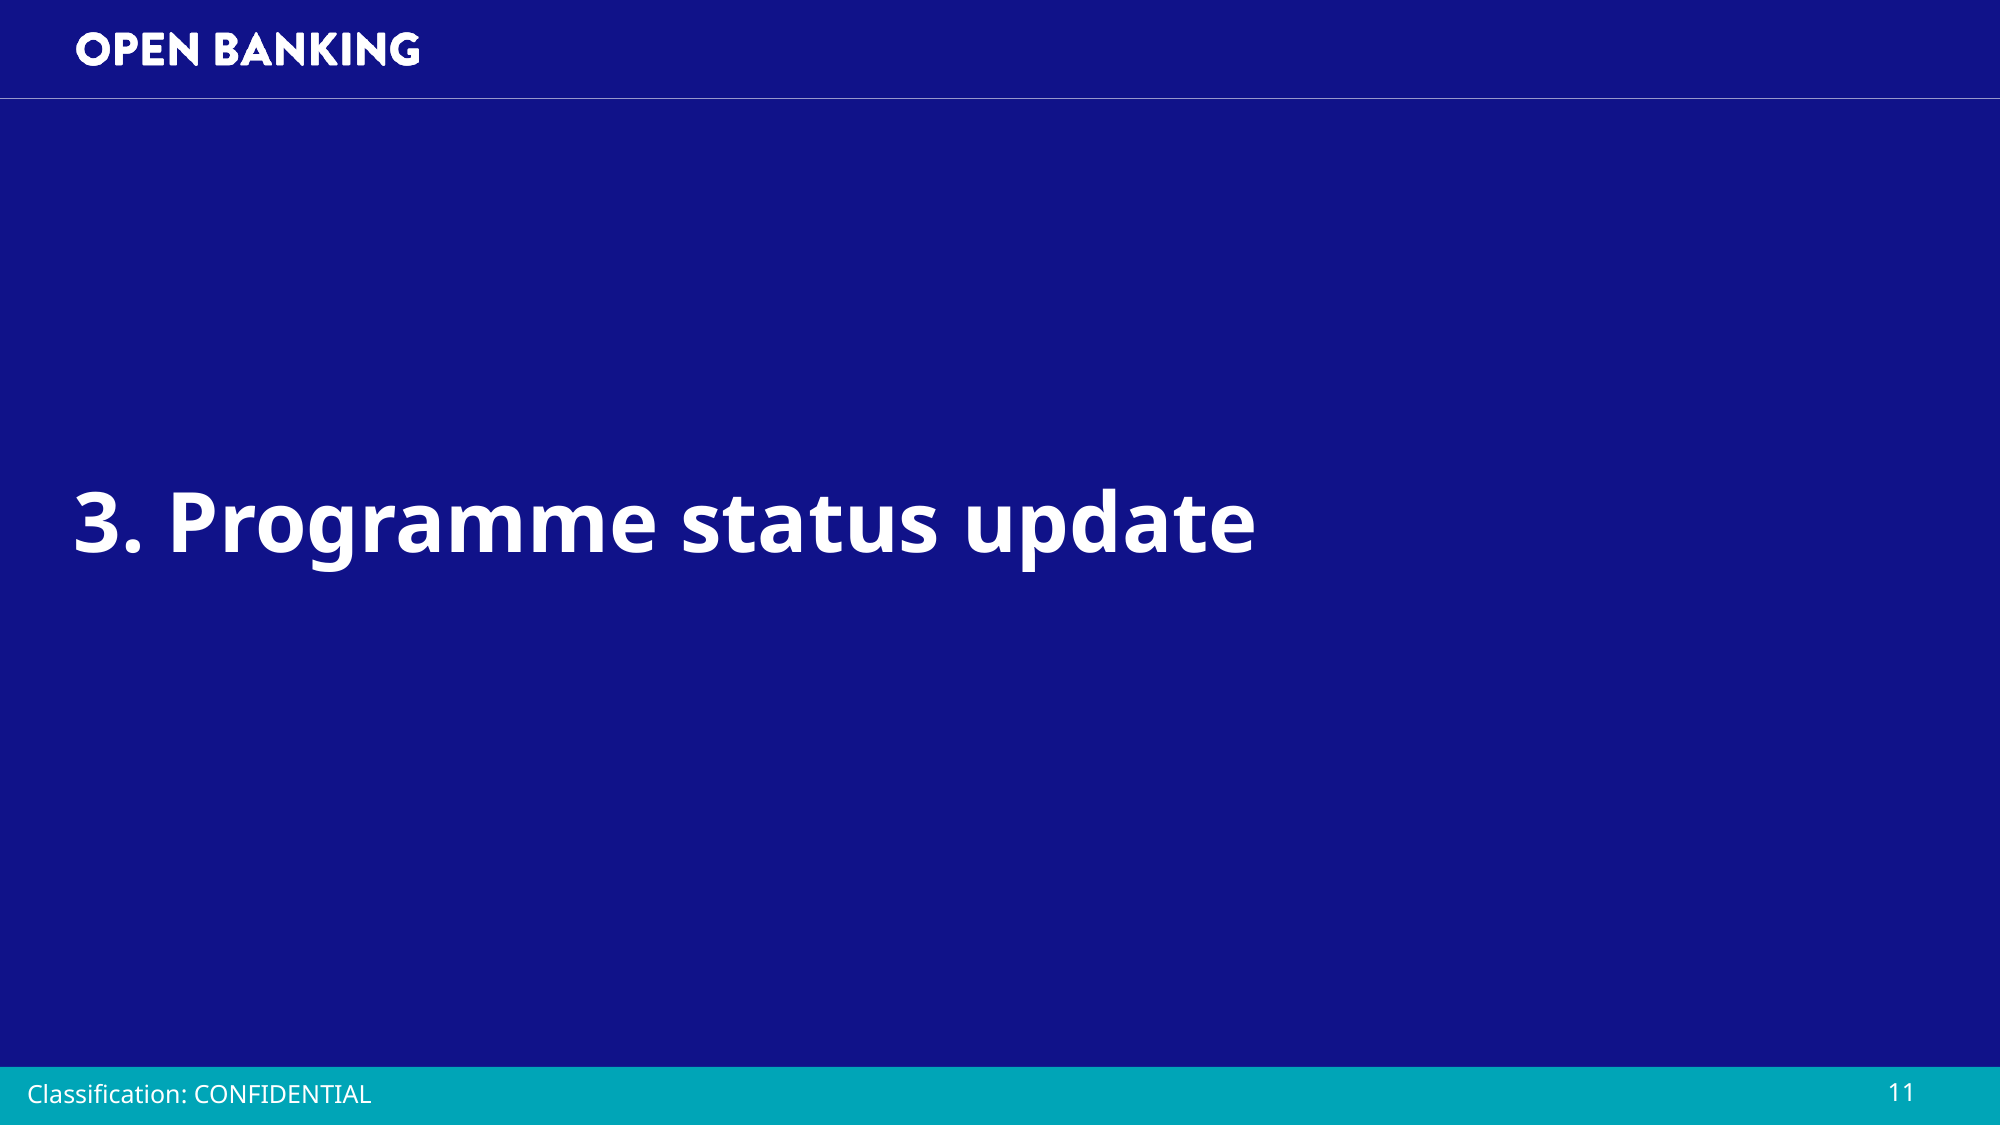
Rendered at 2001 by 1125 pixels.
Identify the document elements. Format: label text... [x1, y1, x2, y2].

text_box Classification: CONFIDENTIAL [1, 1063, 399, 1124]
text_box 11 [1412, 1063, 1931, 1124]
picture [43, 0, 452, 99]
title 3. Programme status update [59, 105, 1750, 576]
